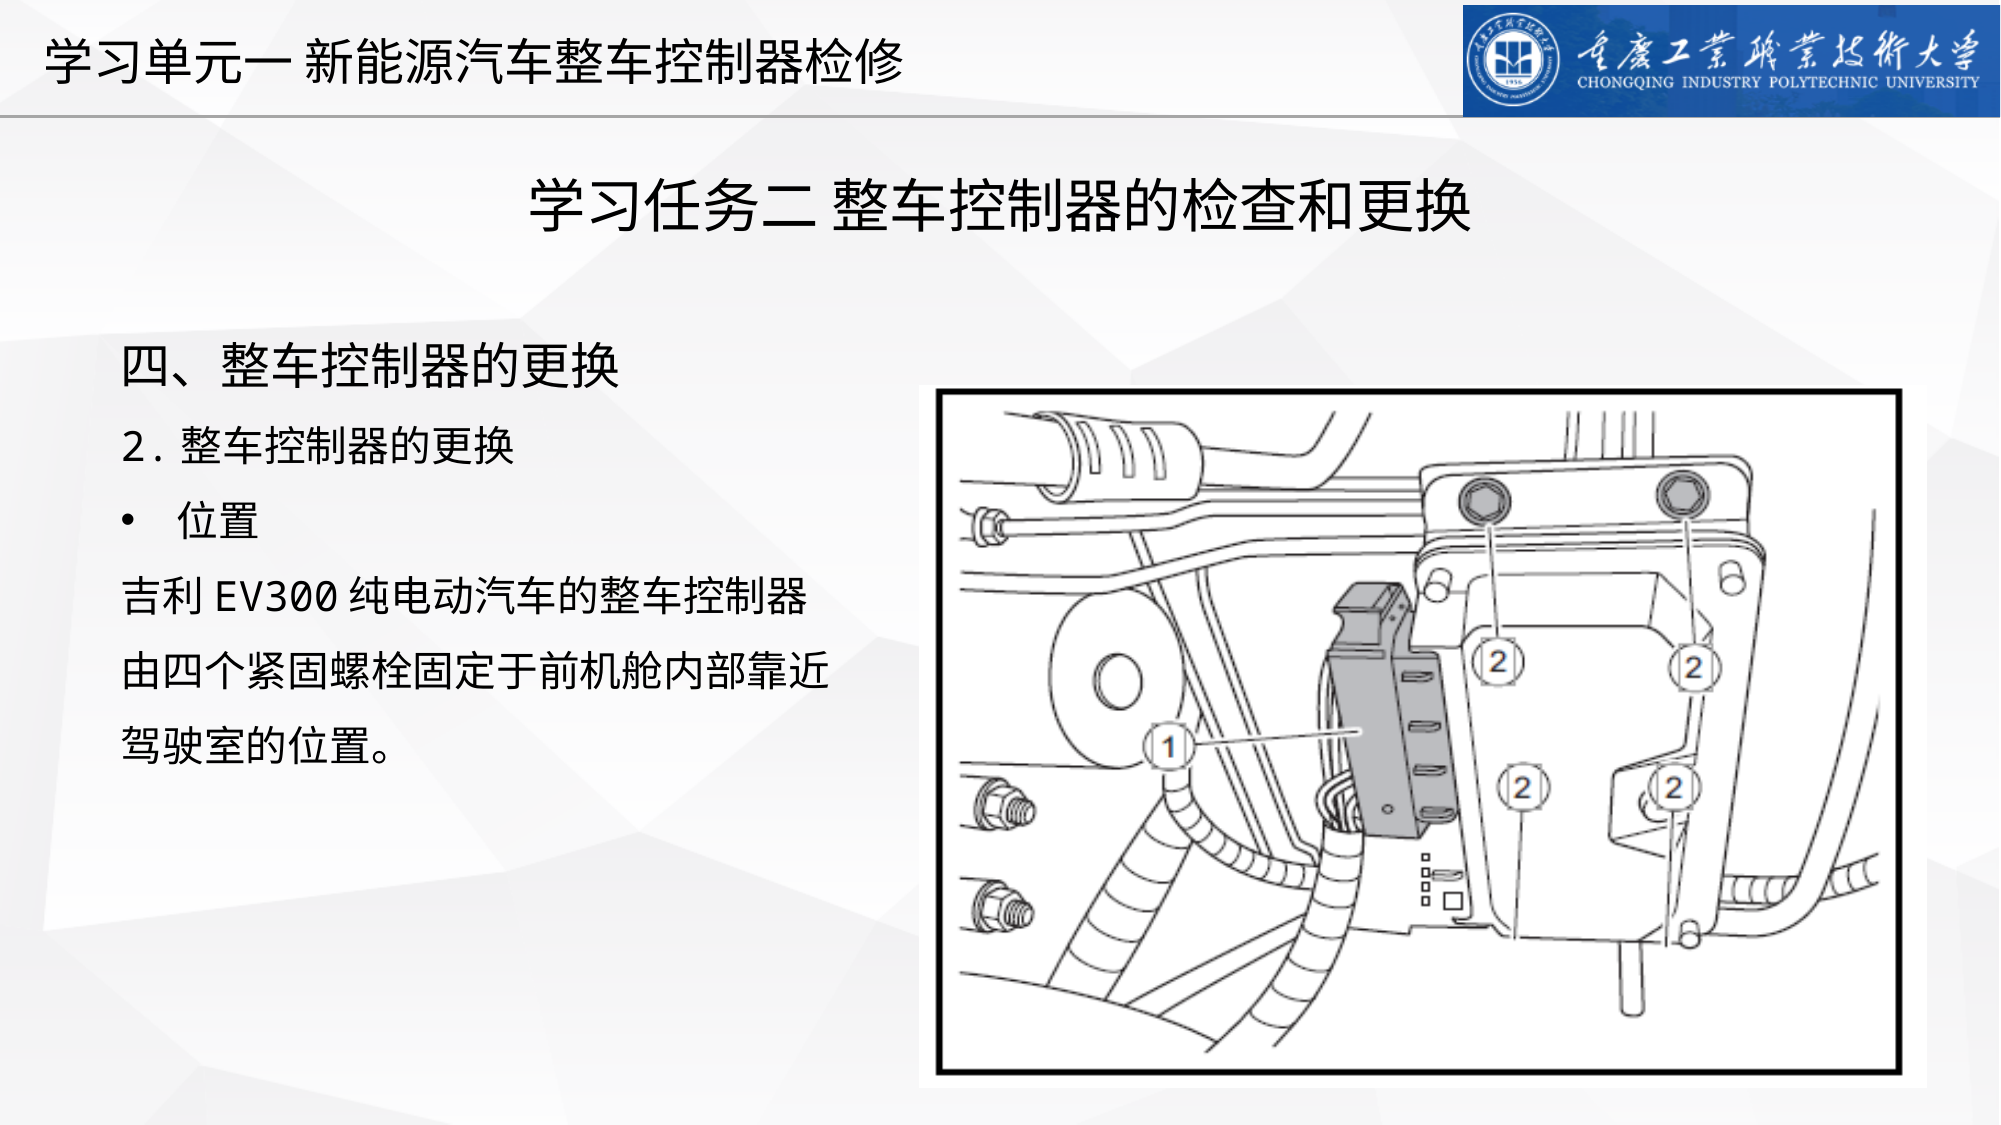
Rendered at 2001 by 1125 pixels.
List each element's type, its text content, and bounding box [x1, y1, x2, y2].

text_box 四、整车控制器的更换 2.整车控制器的更换 位置 吉利EV300纯电动汽车的整车控制器由四个紧固螺栓固定于前机舱内部靠近驾驶室的位置。 [105, 297, 854, 777]
picture [0, 0, 2001, 117]
text_box 学习任务二 整车控制器的检查和更换 [433, 161, 1567, 247]
picture [0, 118, 1999, 1125]
